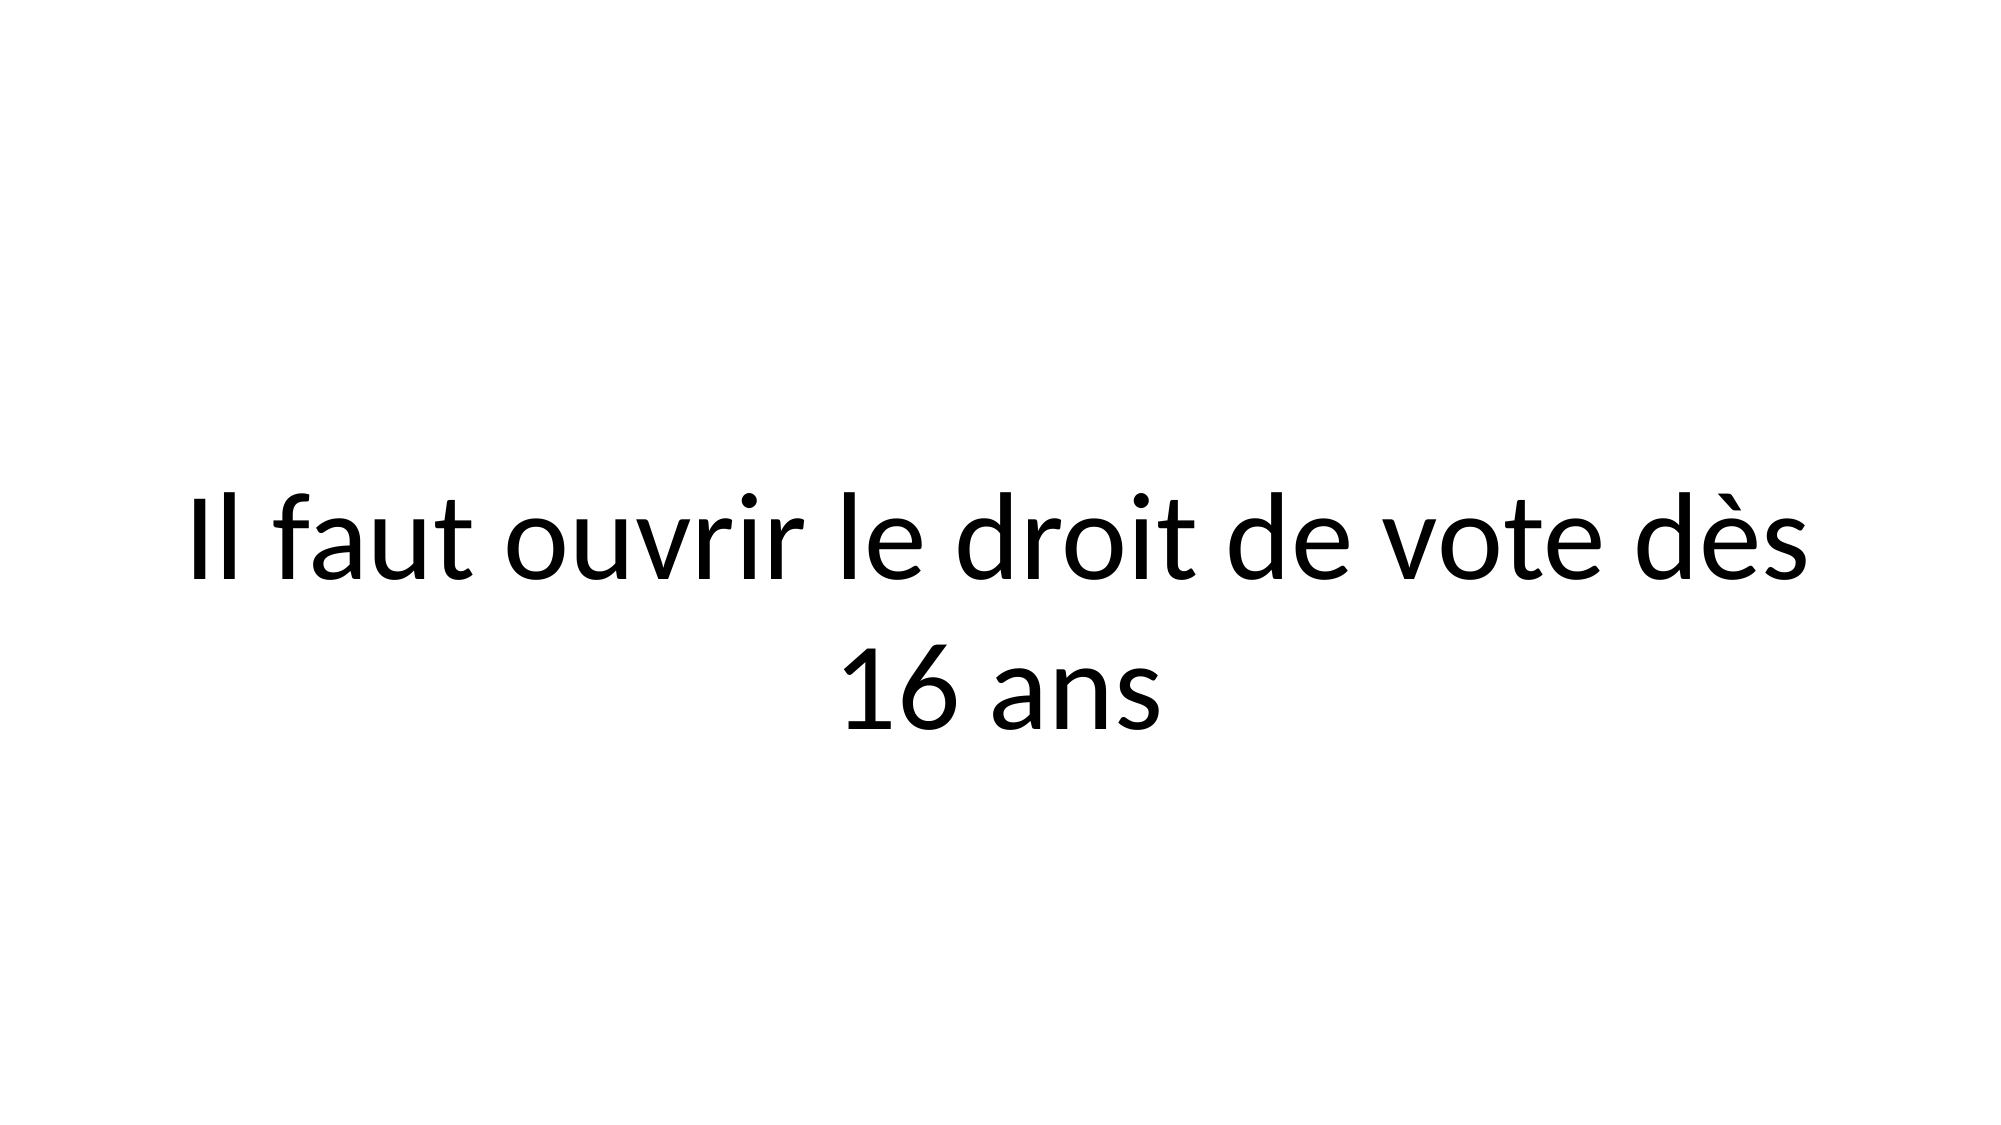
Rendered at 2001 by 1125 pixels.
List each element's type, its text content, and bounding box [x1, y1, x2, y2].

text_box Il faut ouvrir le droit de vote dès 16 ans [116, 447, 1881, 762]
